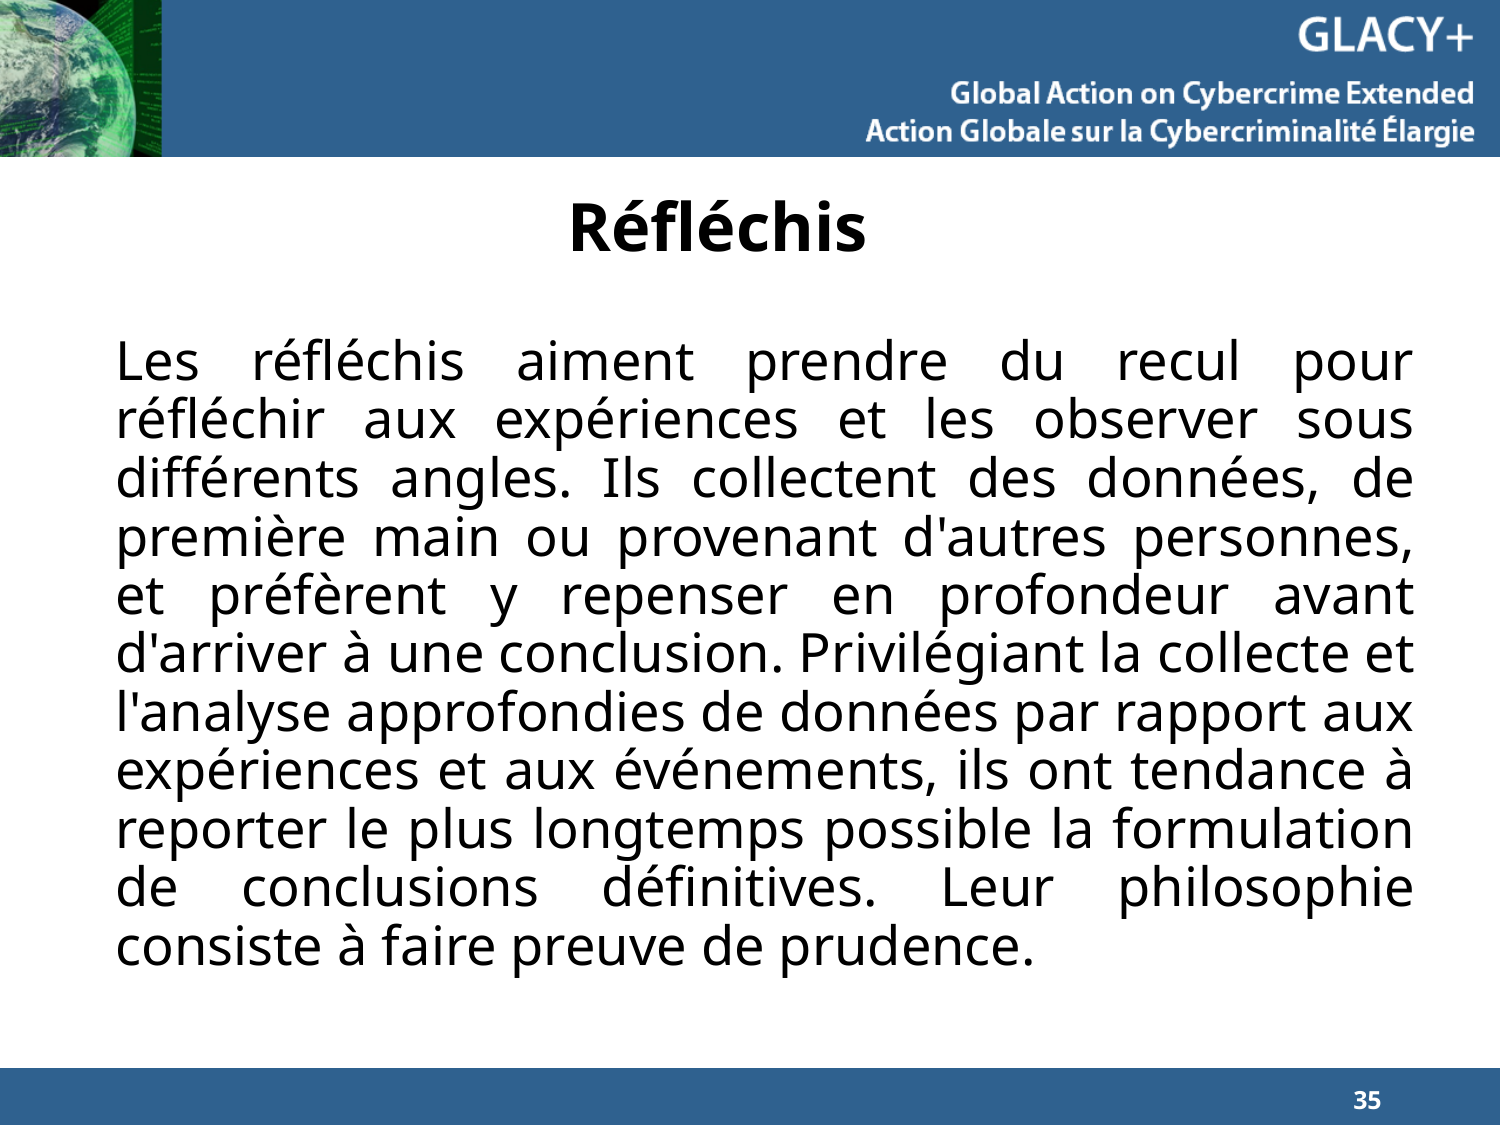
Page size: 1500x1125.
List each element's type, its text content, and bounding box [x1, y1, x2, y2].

title Réfléchis [0, 154, 1449, 305]
slide_number 35 [1059, 1071, 1397, 1125]
list Les réfléchis aiment prendre du recul pour réfléchir aux expériences et les observer sous différents angles. Ils collectent des données, de première main ou provenant d'autres personnes, et préfèrent y repenser en profondeur avant d'arriver à une conclusion. Privilégiant la collecte et l'analyse approfondies de données par rapport aux expériences et aux événements, ils ont tendance à reporter le plus longtemps possible la formulation de conclusions définitives. Leur philosophie consiste à faire preuve de prudence. [100, 326, 1432, 1028]
picture [0, 0, 1500, 157]
